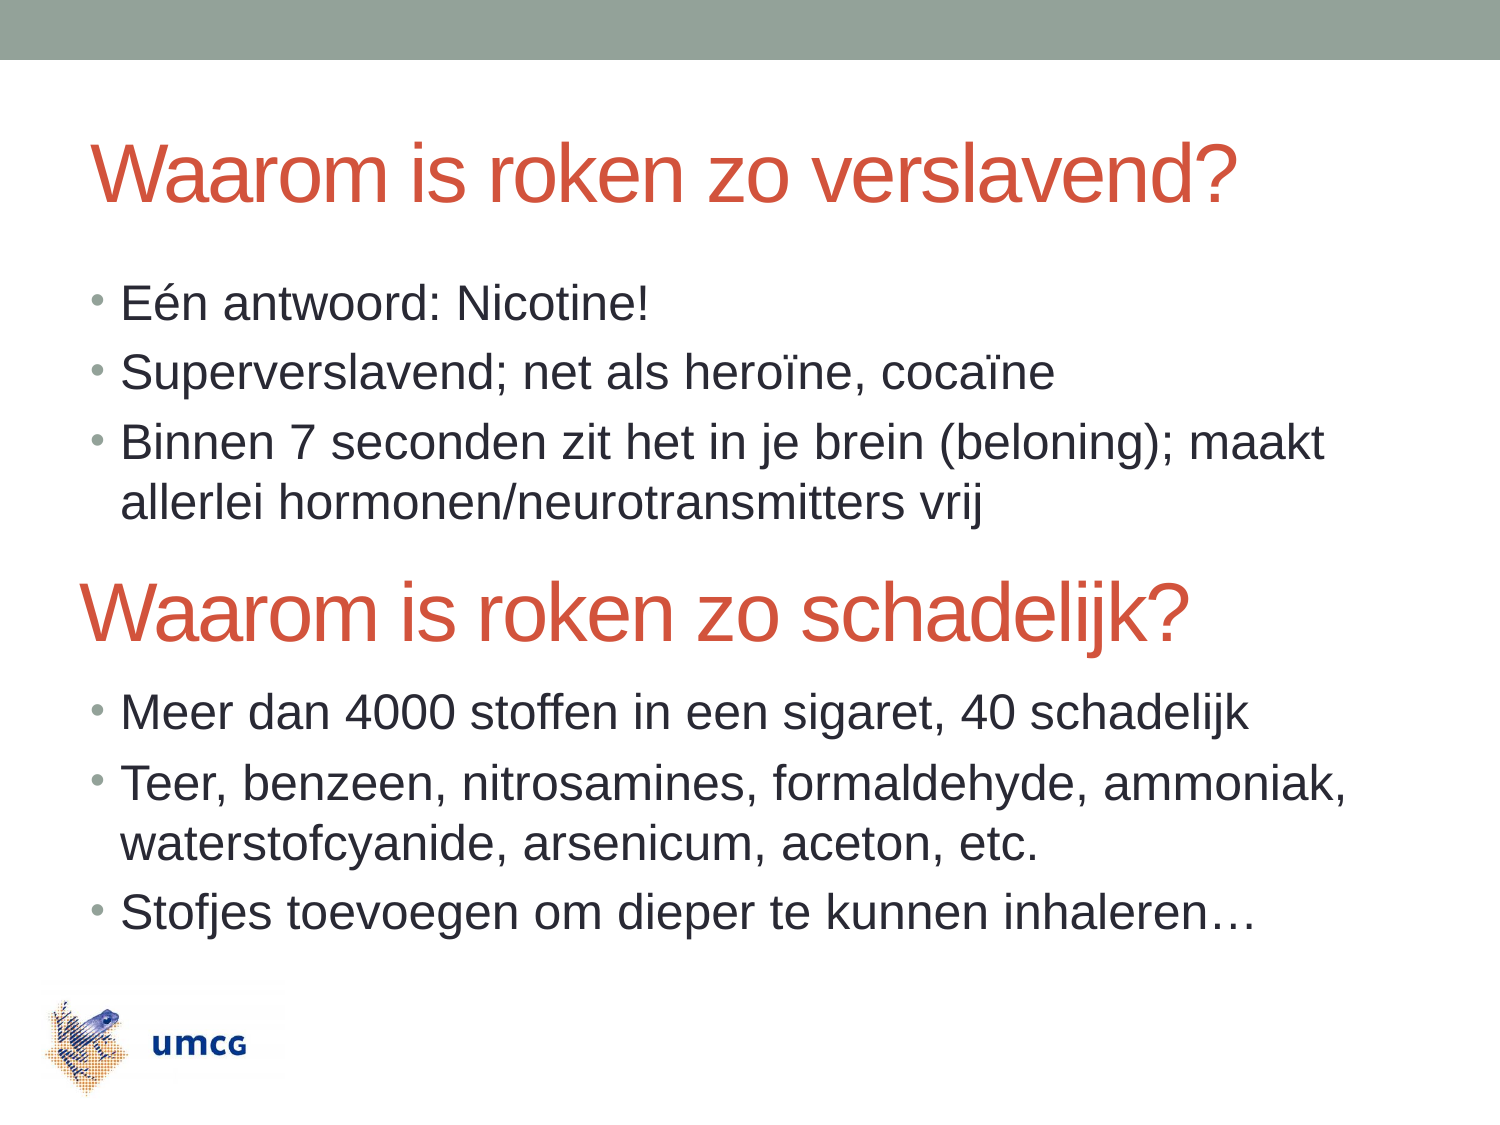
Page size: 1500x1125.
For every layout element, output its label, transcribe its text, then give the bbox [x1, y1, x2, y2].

picture [41, 980, 286, 1119]
title Waarom is roken zo verslavend? [75, 87, 1425, 250]
text_box Waarom is roken zo schadelijk? [64, 527, 1415, 690]
list Eén antwoord: Nicotine! Superverslavend; net als heroïne, cocaïne Binnen 7 seconden zit het in je brein (beloning); maakt allerlei hormonen/neurotransmitters vrij Meer dan 4000 stoffen in een sigaret, 40 schadelijk Teer, benzeen, nitrosamines, formaldehyde, ammoniak, waterstofcyanide, arsenicum, aceton, etc. Stofjes toevoegen om dieper te kunnen inhaleren… [75, 262, 1425, 1063]
